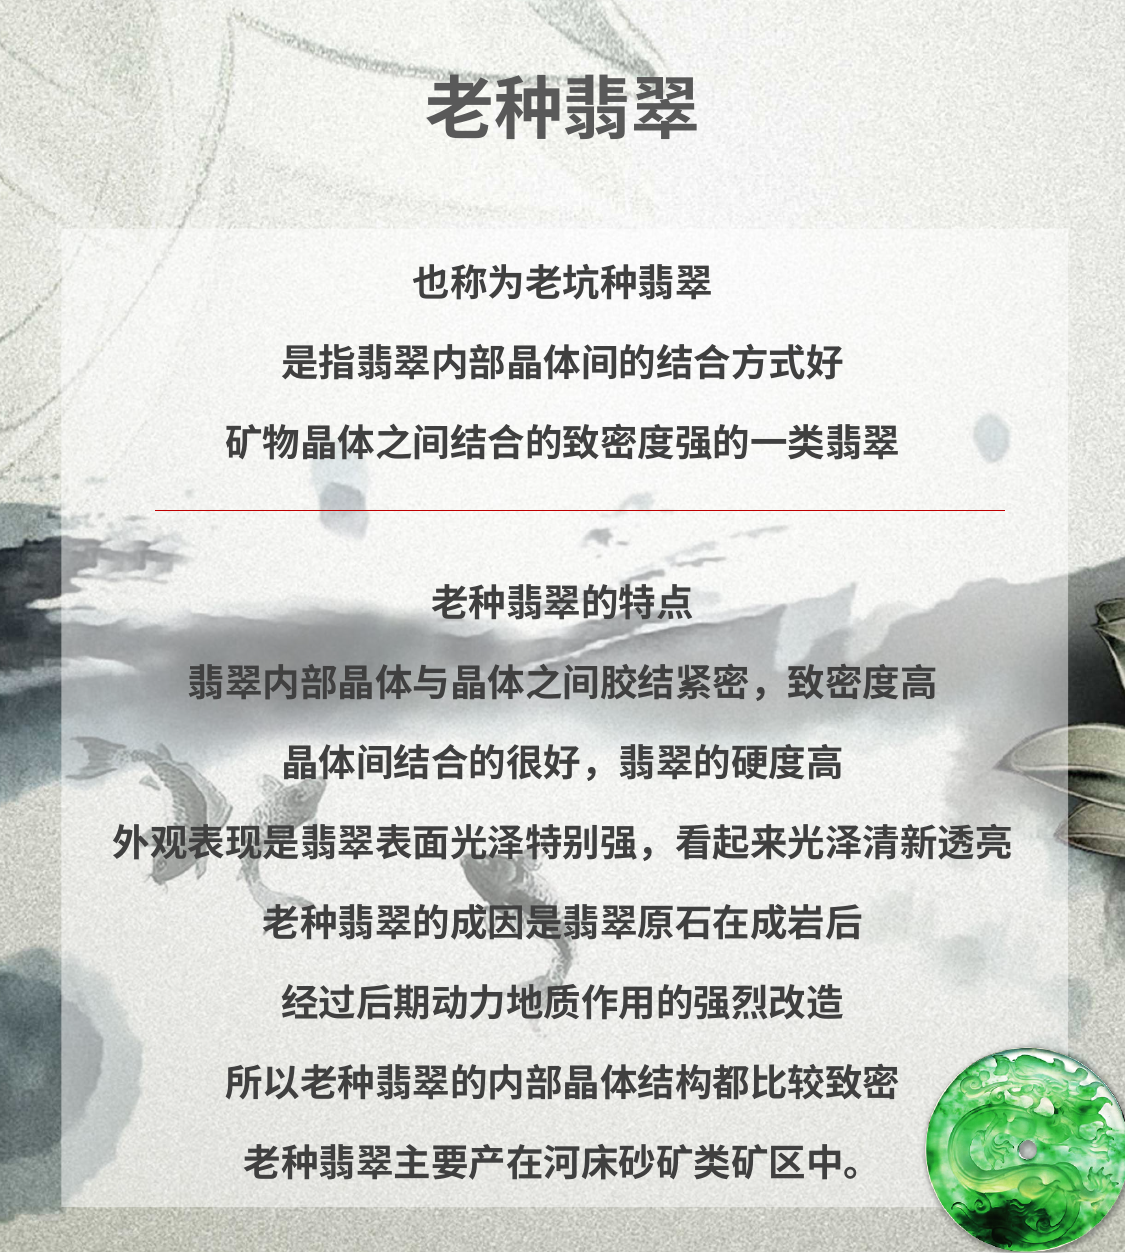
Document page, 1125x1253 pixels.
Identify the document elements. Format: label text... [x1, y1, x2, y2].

picture [0, 0, 1125, 1253]
list 也称为老坑种翡翠 是指翡翠内部晶体间的结合方式好 矿物晶体之间结合的致密度强的一类翡翠 老种翡翠的特点 翡翠内部晶体与晶体之间胶结紧密，致密度高 晶体间结合的很好，翡翠的硬度高 外观表现是翡翠表面光泽特别强，看起来光泽清新透亮 老种翡翠的成因是翡翠原石在成岩后 经过后期动力地质作用的强烈改造 所以老种翡翠的内部晶体结构都比较致密 老种翡翠主要产在河床砂矿类矿区中。 [58, 228, 1066, 1208]
title 老种翡翠 [60, 32, 1066, 192]
